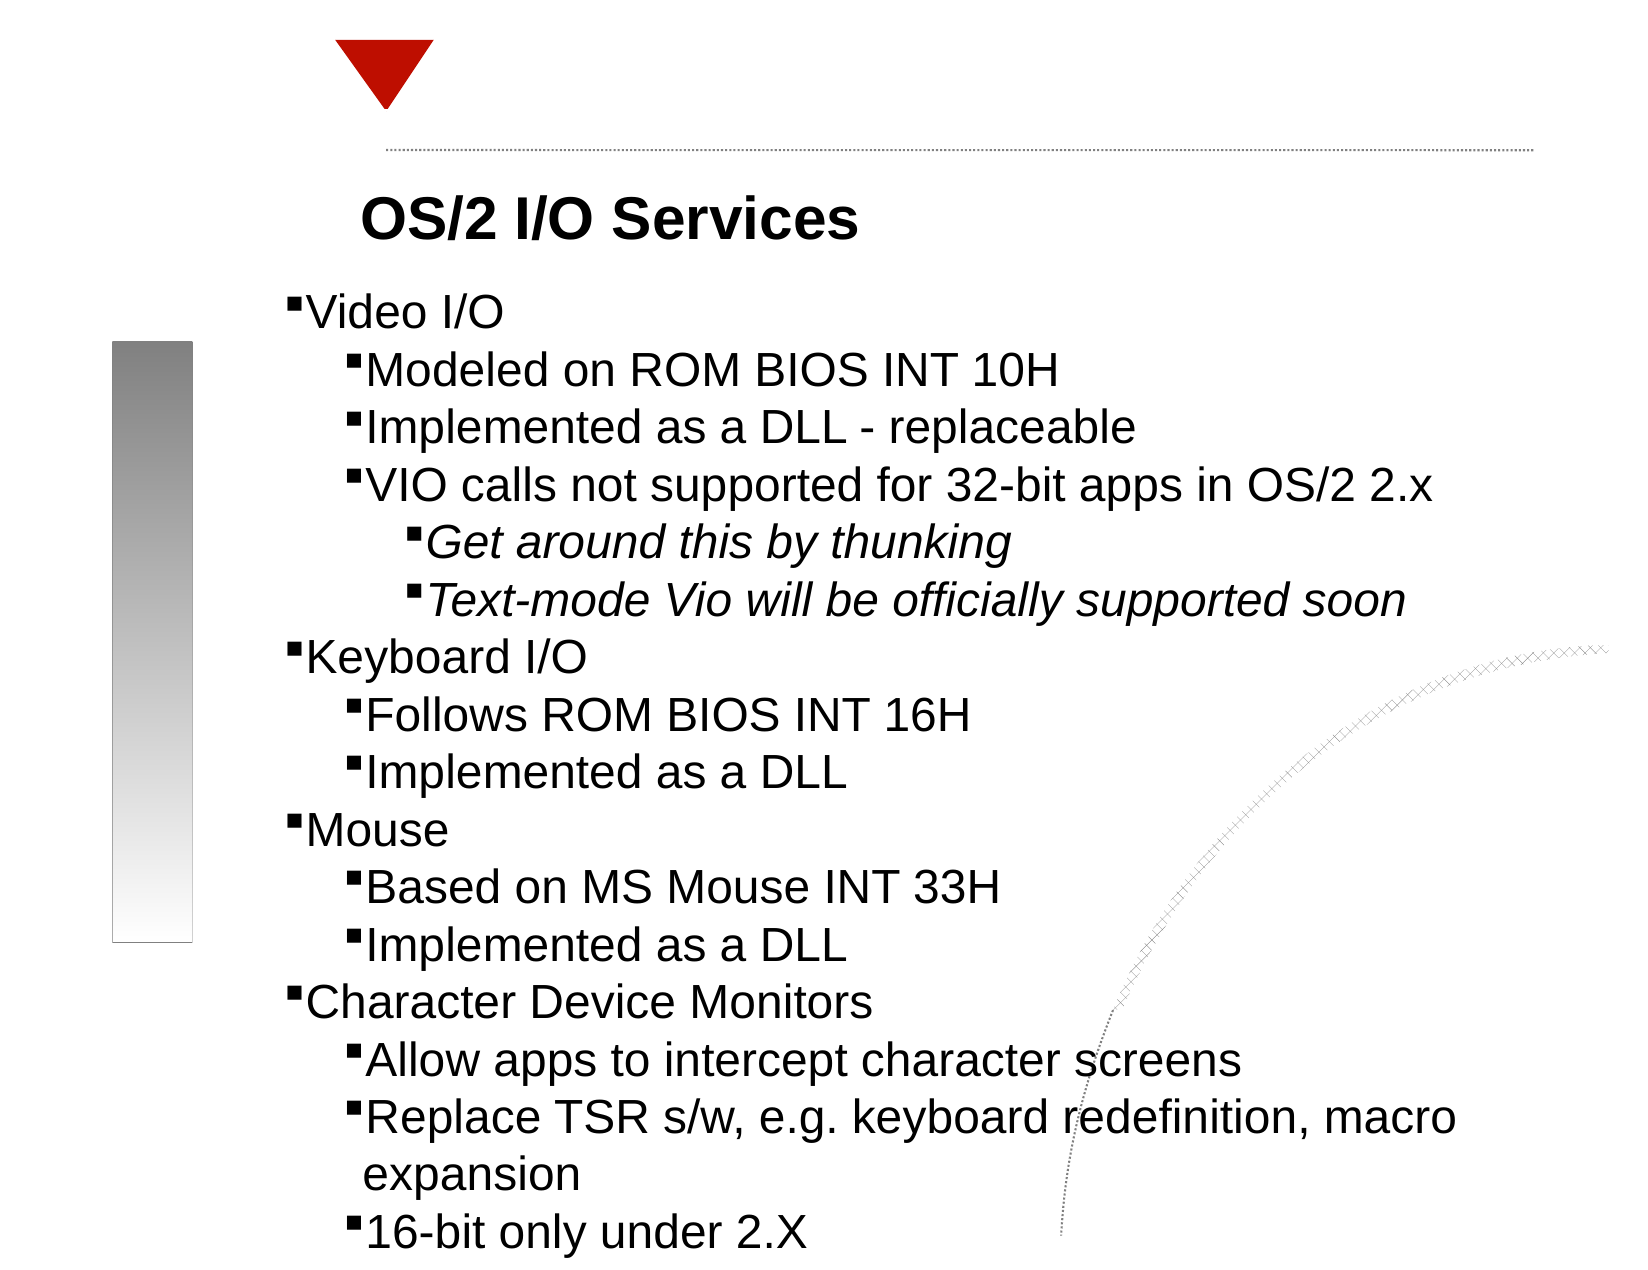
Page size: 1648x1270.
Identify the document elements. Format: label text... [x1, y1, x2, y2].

text_box Video I/O Modeled on ROM BIOS INT 10H Implemented as a DLL - replaceable VIO calls not supported for 32-bit apps in OS/2 2.x Get around this by thunking Text-mode Vio will be officially supported soon Keyboard I/O Follows ROM BIOS INT 16H Implemented as a DLL Mouse Based on MS Mouse INT 33H Implemented as a DLL Character Device Monitors Allow apps to intercept character screens Replace TSR s/w, e.g. keyboard redefinition, macro expansion 16-bit only under 2.X [283, 281, 1582, 1258]
text_box OS/2 I/O Services [360, 109, 1574, 281]
